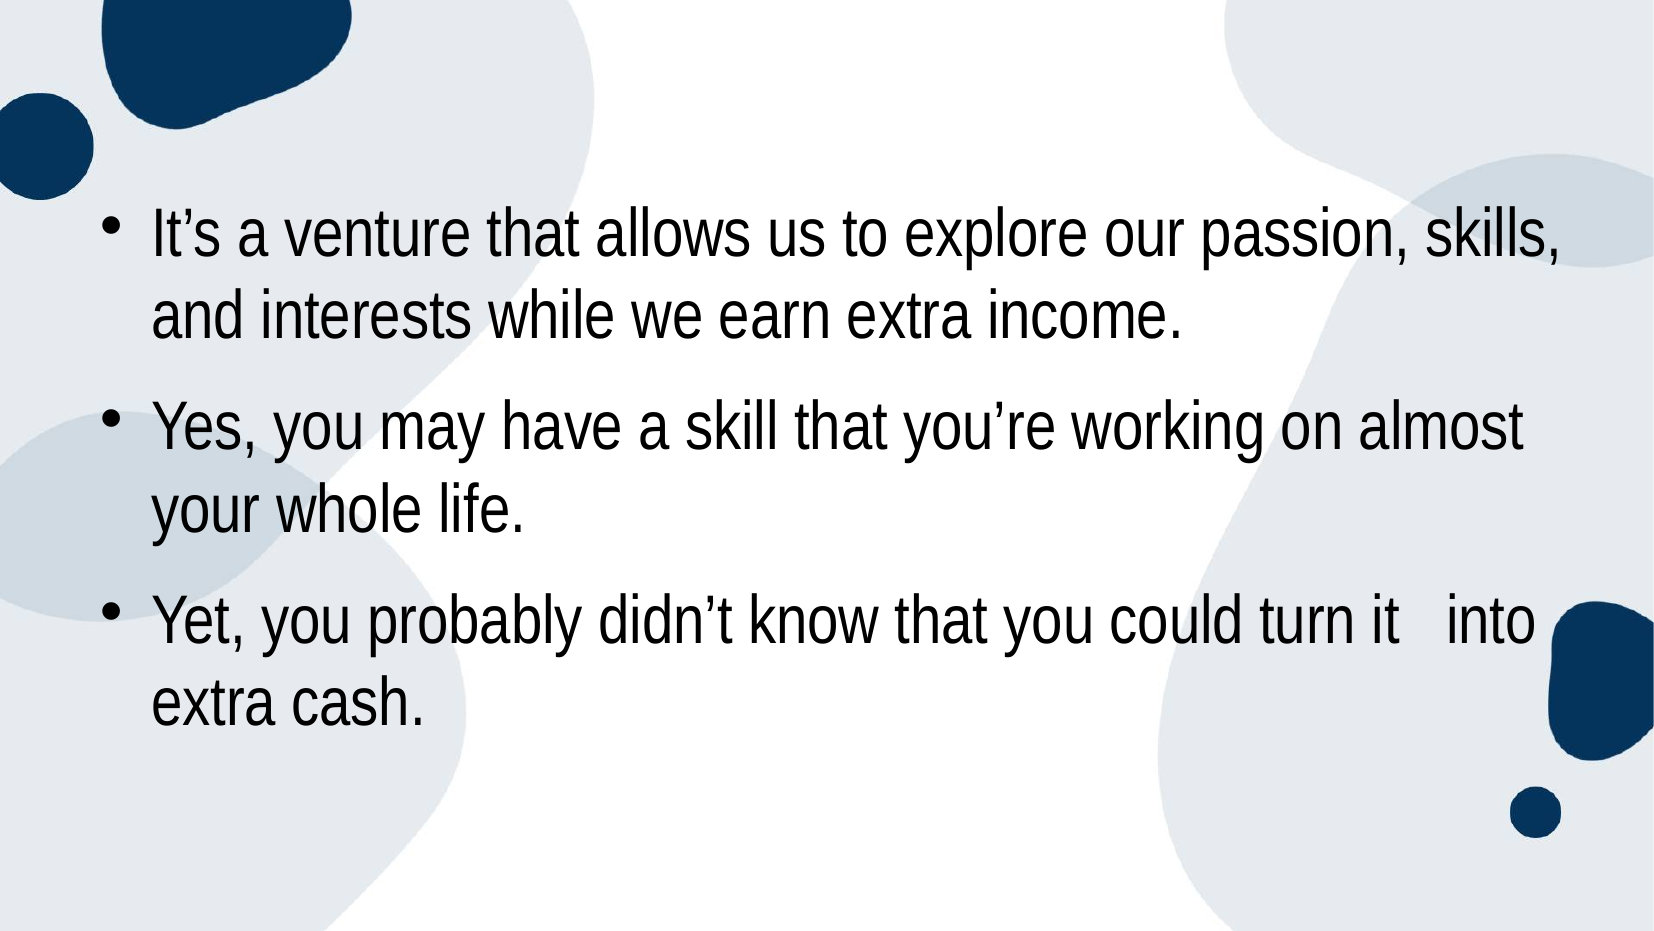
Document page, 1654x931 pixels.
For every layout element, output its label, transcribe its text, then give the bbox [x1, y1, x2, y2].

list It’s a venture that allows us to explore our passion, skills, and interests while we earn extra income. Yes, you may have a skill that you’re working on almost your whole life. Yet, you probably didn’t know that you could turn it into extra cash. [82, 187, 1571, 743]
picture [0, 0, 1654, 931]
